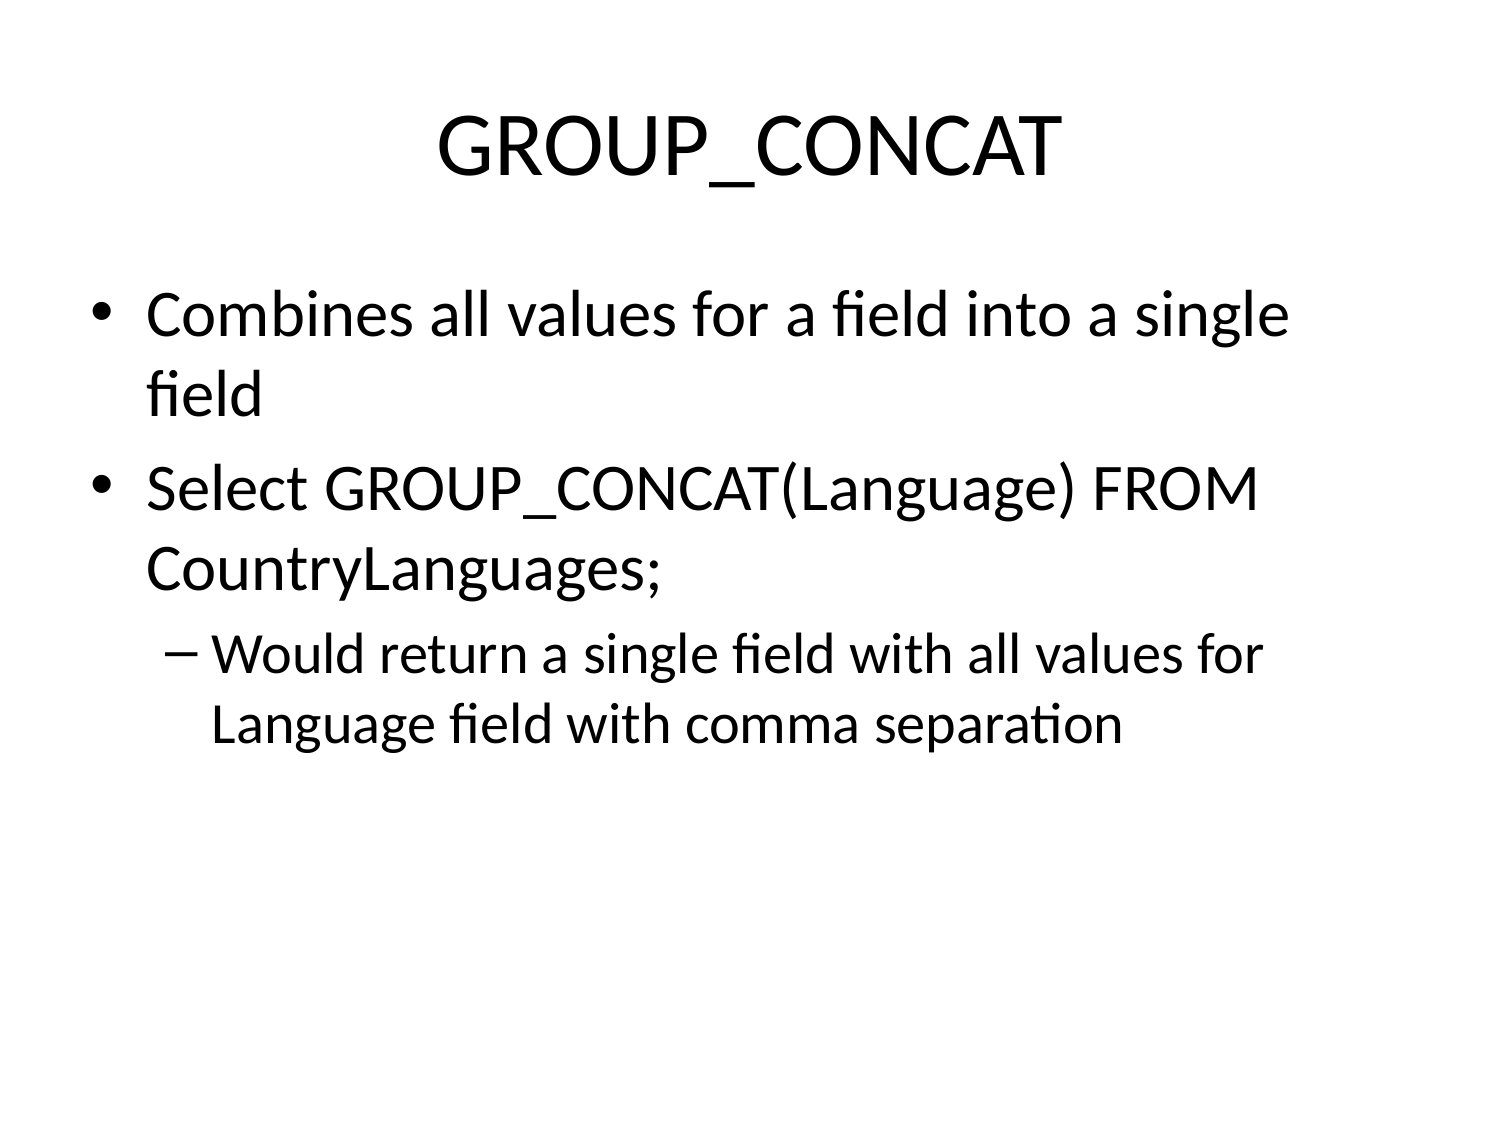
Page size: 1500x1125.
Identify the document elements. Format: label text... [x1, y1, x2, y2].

list Combines all values for a field into a single field Select GROUP_CONCAT(Language) FROM CountryLanguages; Would return a single field with all values for Language field with comma separation [75, 262, 1425, 1005]
title GROUP_CONCAT [75, 45, 1425, 233]
